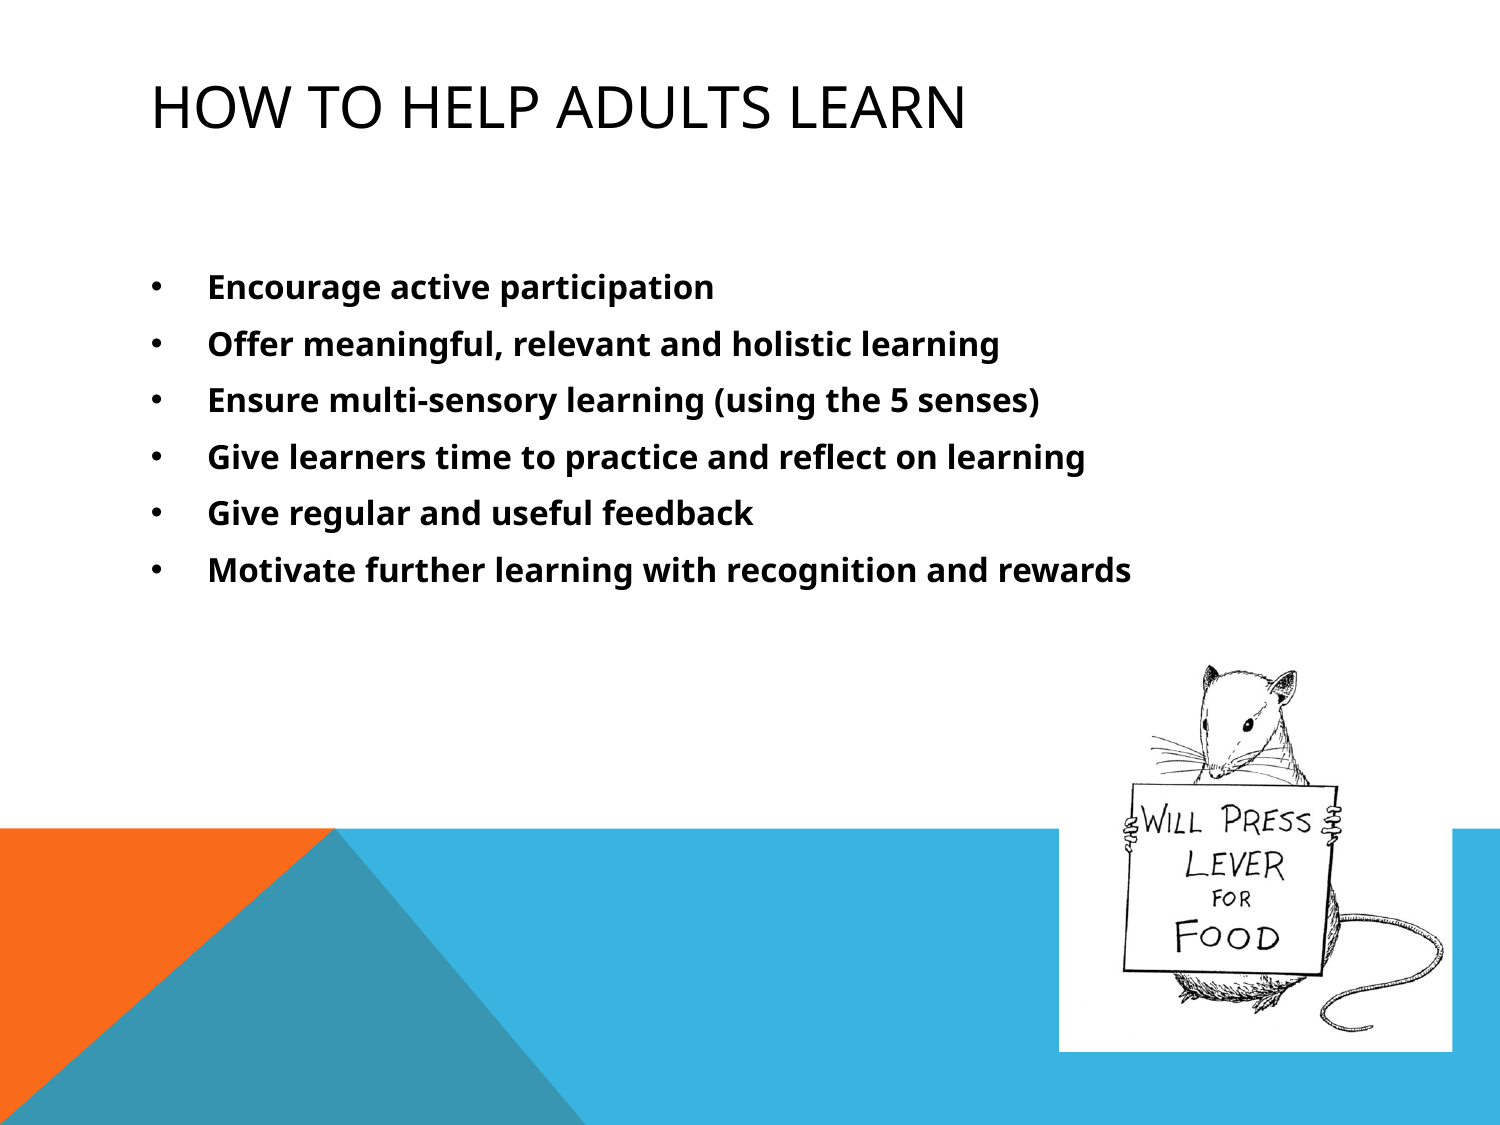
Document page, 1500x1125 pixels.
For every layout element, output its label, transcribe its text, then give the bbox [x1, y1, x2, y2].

list Encourage active participation Offer meaningful, relevant and holistic learning Ensure multi-sensory learning (using the 5 senses) Give learners time to practice and reflect on learning Give regular and useful feedback Motivate further learning with recognition and rewards [135, 258, 1370, 634]
title hOW to help adultS learn [135, 60, 1369, 150]
picture [1058, 633, 1453, 1052]
